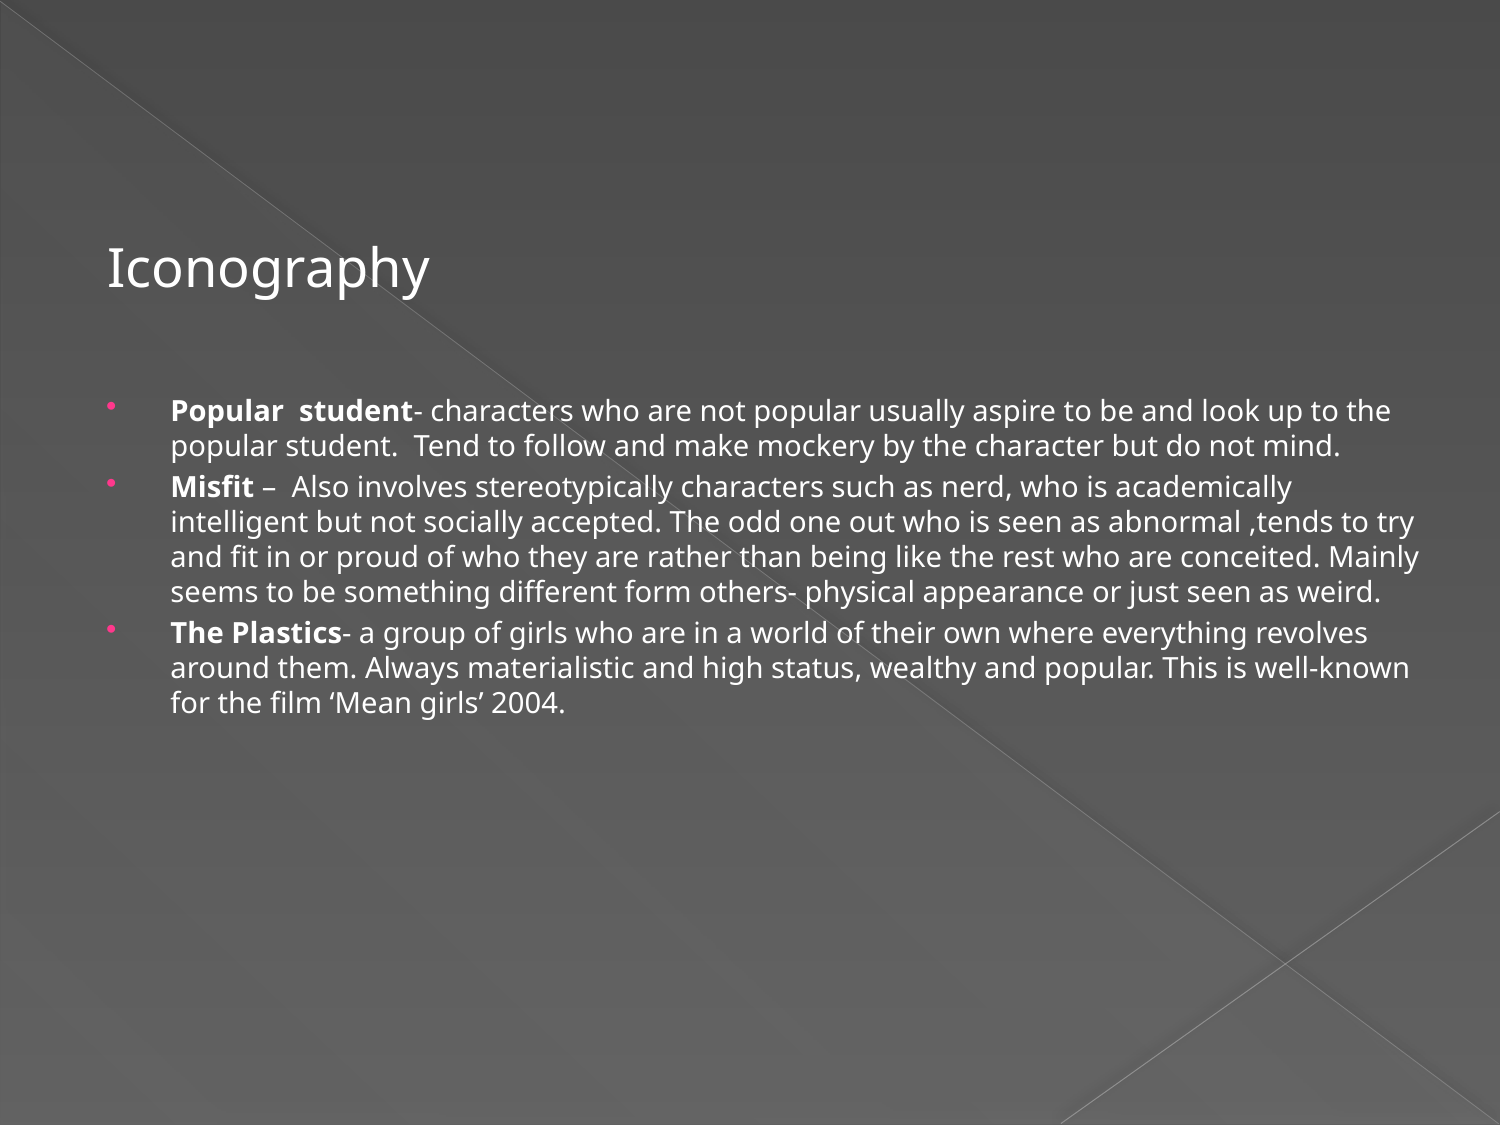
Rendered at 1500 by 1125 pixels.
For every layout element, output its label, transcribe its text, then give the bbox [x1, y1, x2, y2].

list Iconography Popular student- characters who are not popular usually aspire to be and look up to the popular student. Tend to follow and make mockery by the character but do not mind. Misfit – Also involves stereotypically characters such as nerd, who is academically intelligent but not socially accepted. The odd one out who is seen as abnormal ,tends to try and fit in or proud of who they are rather than being like the rest who are conceited. Mainly seems to be something different form others- physical appearance or just seen as weird. The Plastics- a group of girls who are in a world of their own where everything revolves around them. Always materialistic and high status, wealthy and popular. This is well-known for the film ‘Mean girls’ 2004. [82, 140, 1449, 1036]
